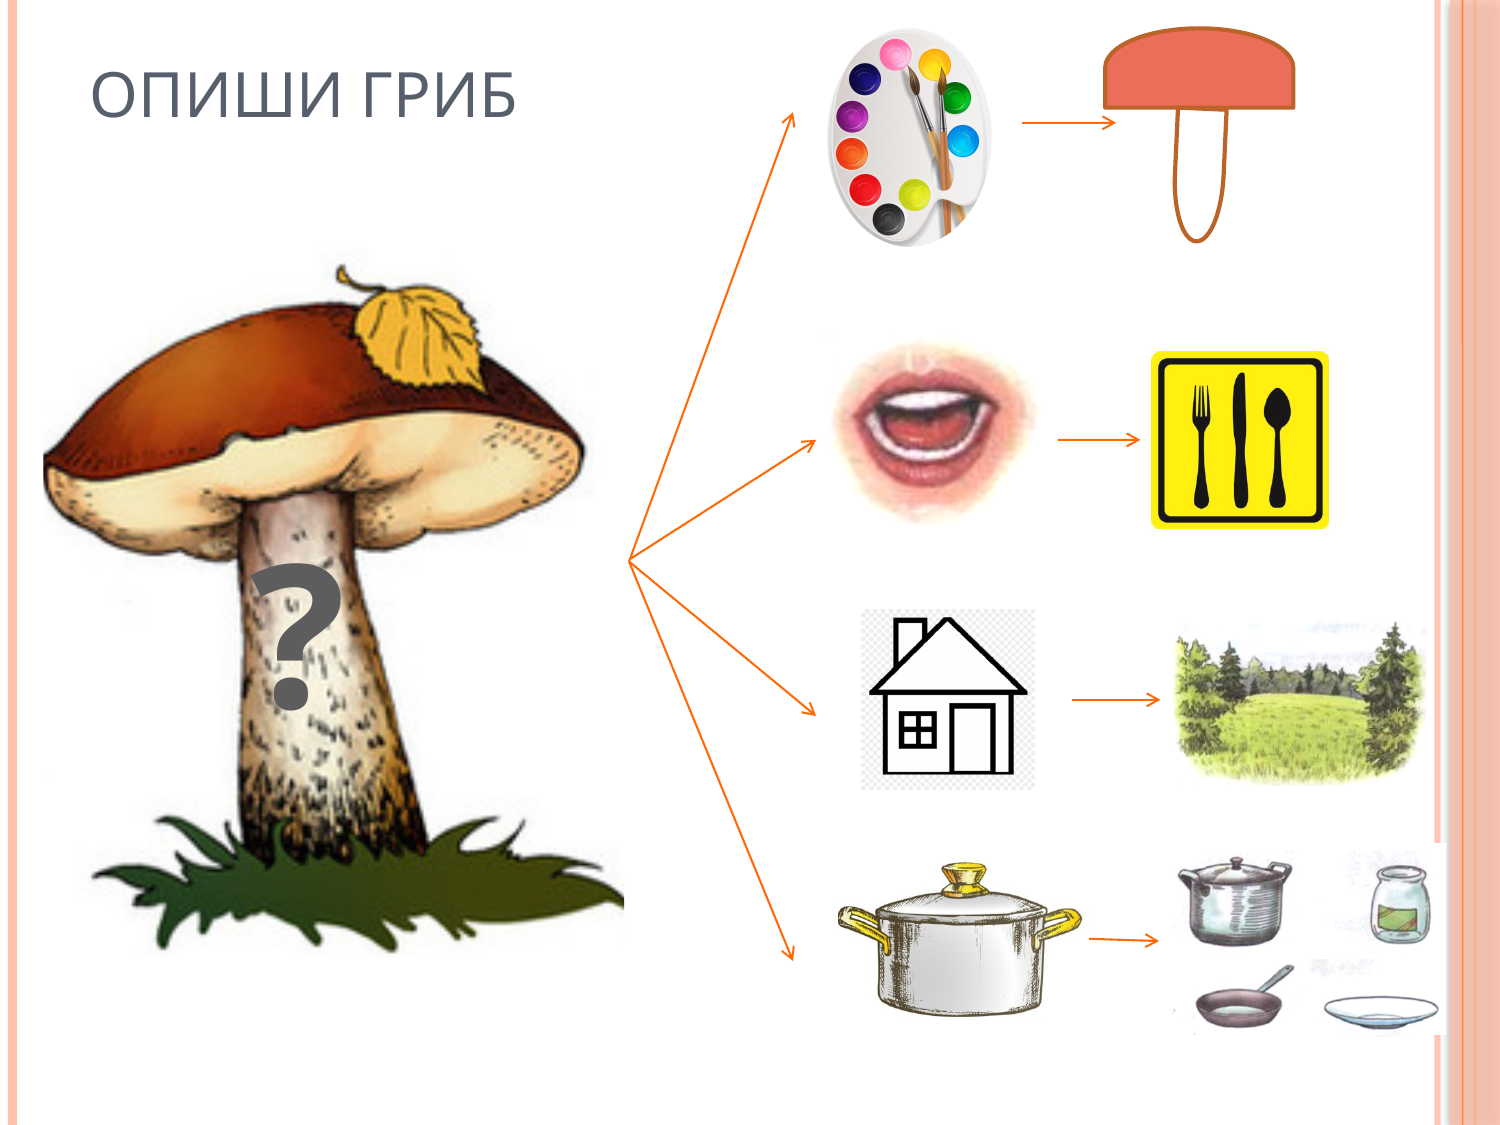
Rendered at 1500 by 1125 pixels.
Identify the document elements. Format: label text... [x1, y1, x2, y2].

text_box [1103, 26, 1296, 110]
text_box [628, 111, 794, 436]
picture [861, 609, 1035, 791]
title Опиши гриб [75, 45, 538, 138]
text_box [1172, 105, 1229, 244]
picture [1171, 613, 1427, 786]
picture [42, 242, 625, 958]
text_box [798, 561, 817, 717]
picture [815, 333, 1059, 546]
picture [1151, 351, 1329, 529]
picture [837, 857, 1090, 1021]
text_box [1088, 938, 1160, 942]
picture [826, 27, 993, 248]
picture [1171, 842, 1447, 1036]
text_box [630, 561, 794, 962]
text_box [632, 439, 817, 559]
